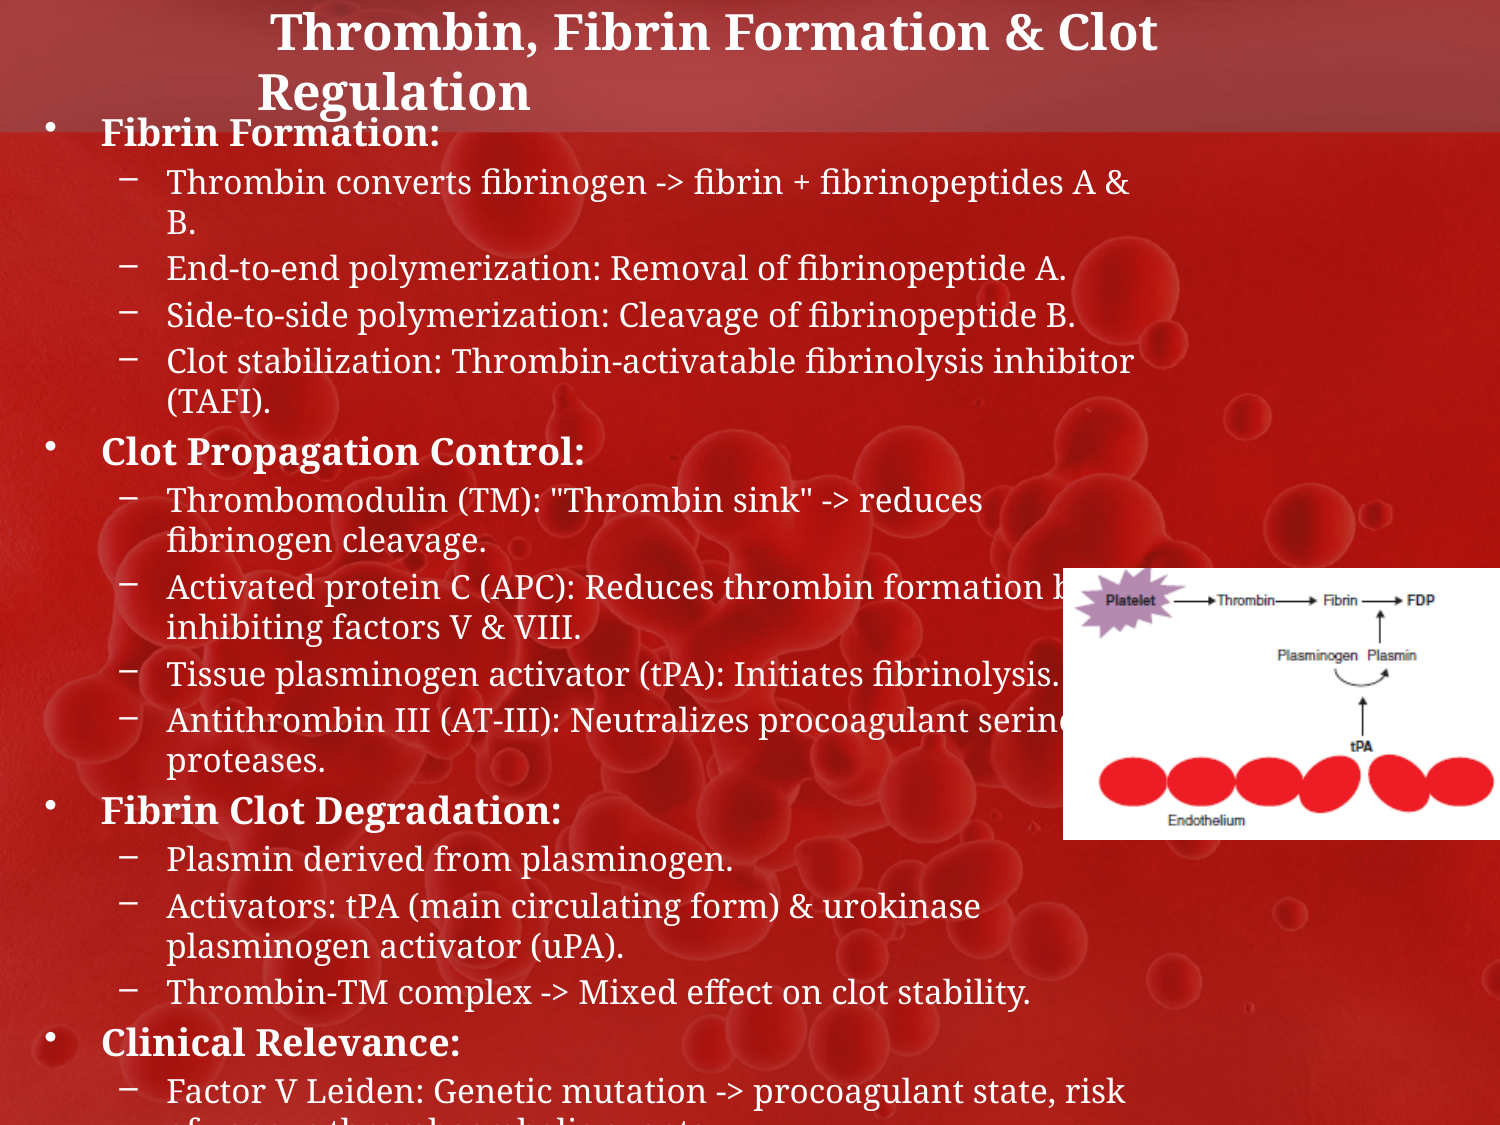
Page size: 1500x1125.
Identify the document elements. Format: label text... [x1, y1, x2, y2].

title Thrombin, Fibrin Formation & Clot Regulation [241, 18, 1448, 103]
list Fibrin Formation: Thrombin converts fibrinogen -> fibrin + fibrinopeptides A & B. End-to-end polymerization: Removal of fibrinopeptide A. Side-to-side polymerization: Cleavage of fibrinopeptide B. Clot stabilization: Thrombin-activatable fibrinolysis inhibitor (TAFI). Clot Propagation Control: Thrombomodulin (TM): "Thrombin sink" -> reduces fibrinogen cleavage. Activated protein C (APC): Reduces thrombin formation by inhibiting factors V & VIII. Tissue plasminogen activator (tPA): Initiates fibrinolysis. Antithrombin III (AT-III): Neutralizes procoagulant serine proteases. Fibrin Clot Degradation: Plasmin derived from plasminogen. Activators: tPA (main circulating form) & urokinase plasminogen activator (uPA). Thrombin-TM complex -> Mixed effect on clot stability. Clinical Relevance: Factor V Leiden: Genetic mutation -> procoagulant state, risk of venous thromboembolic events. [29, 101, 1152, 1048]
picture [0, 0, 1500, 1125]
